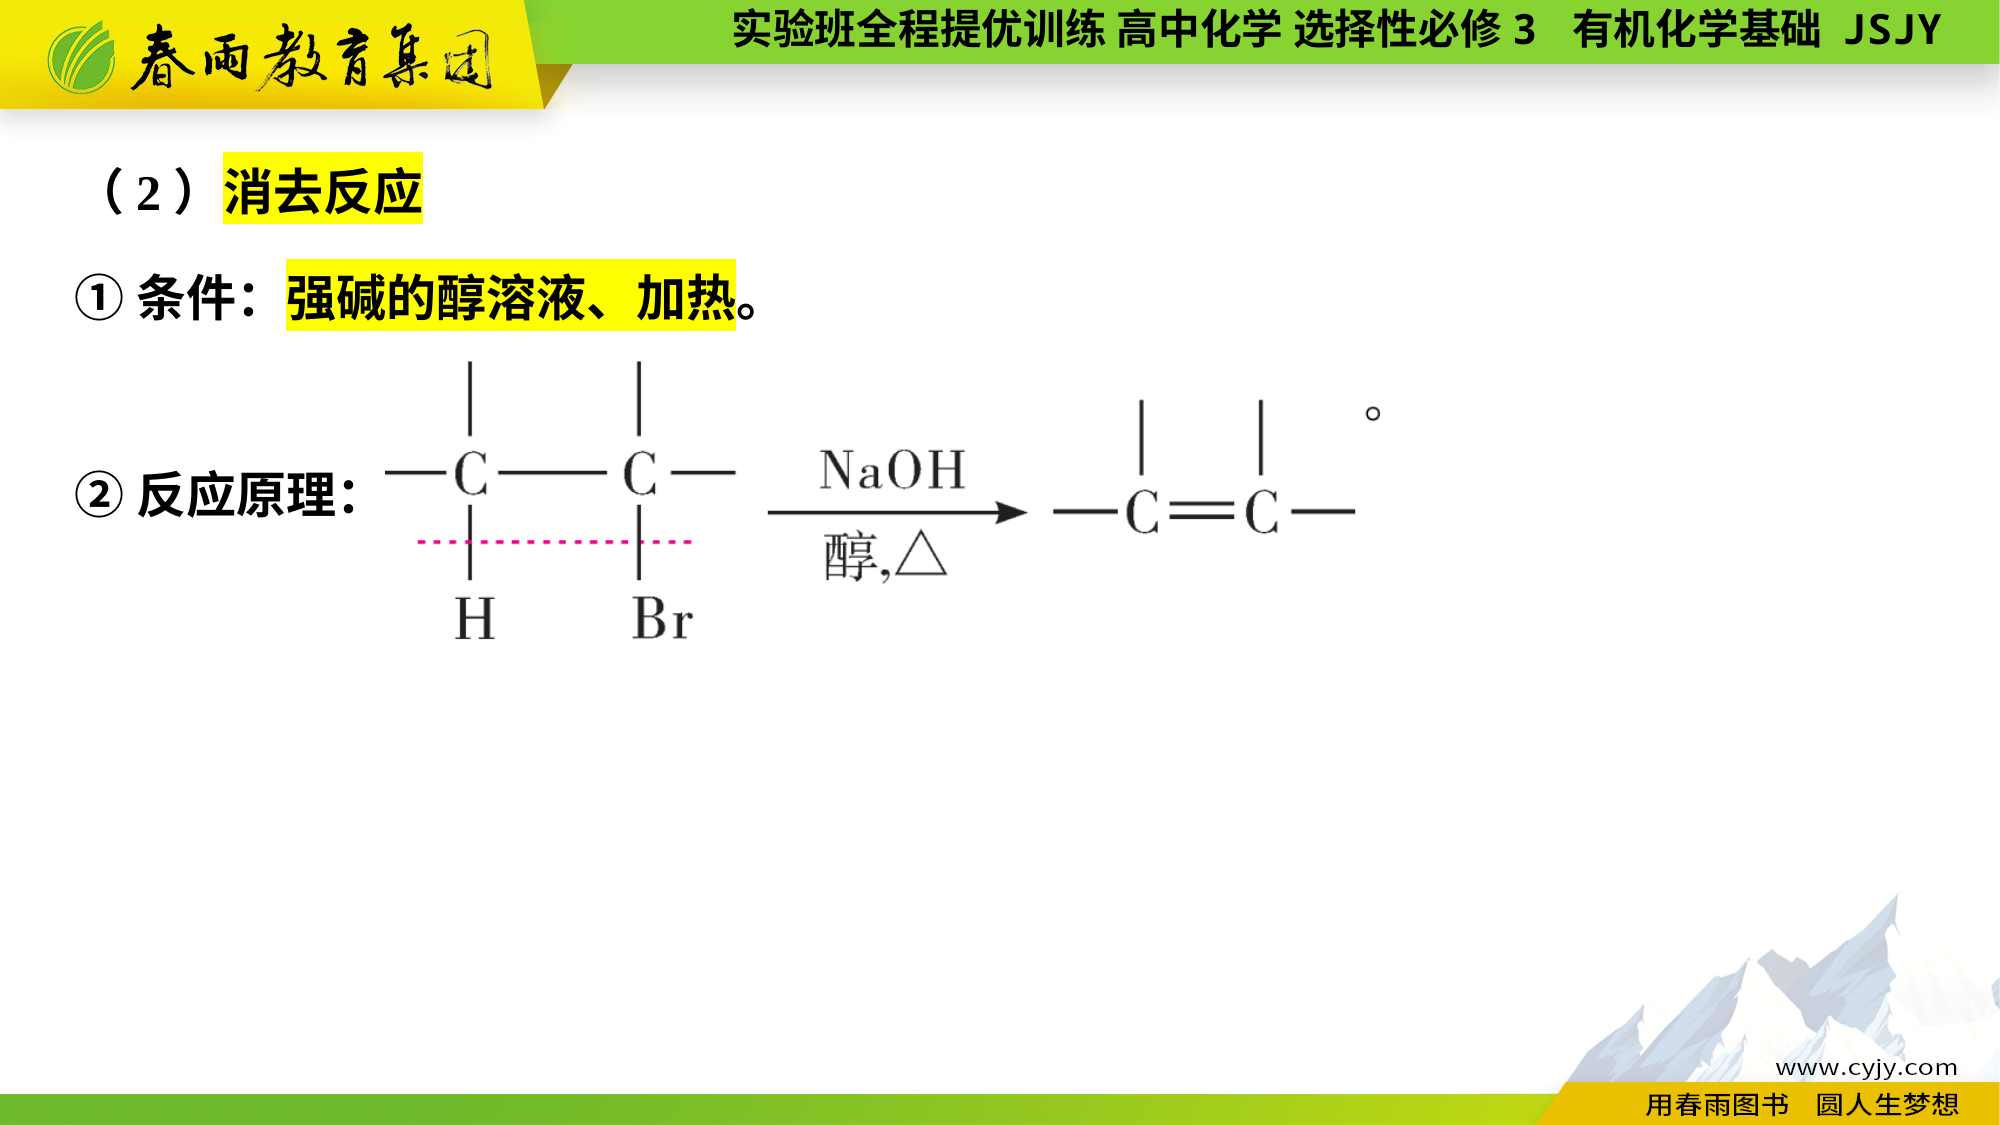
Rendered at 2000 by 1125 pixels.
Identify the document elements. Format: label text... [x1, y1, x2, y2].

list （2）消去反应 ①条件：强碱的醇溶液、加热。 ②反应原理： [59, 122, 1944, 524]
picture [0, 0, 2000, 1125]
